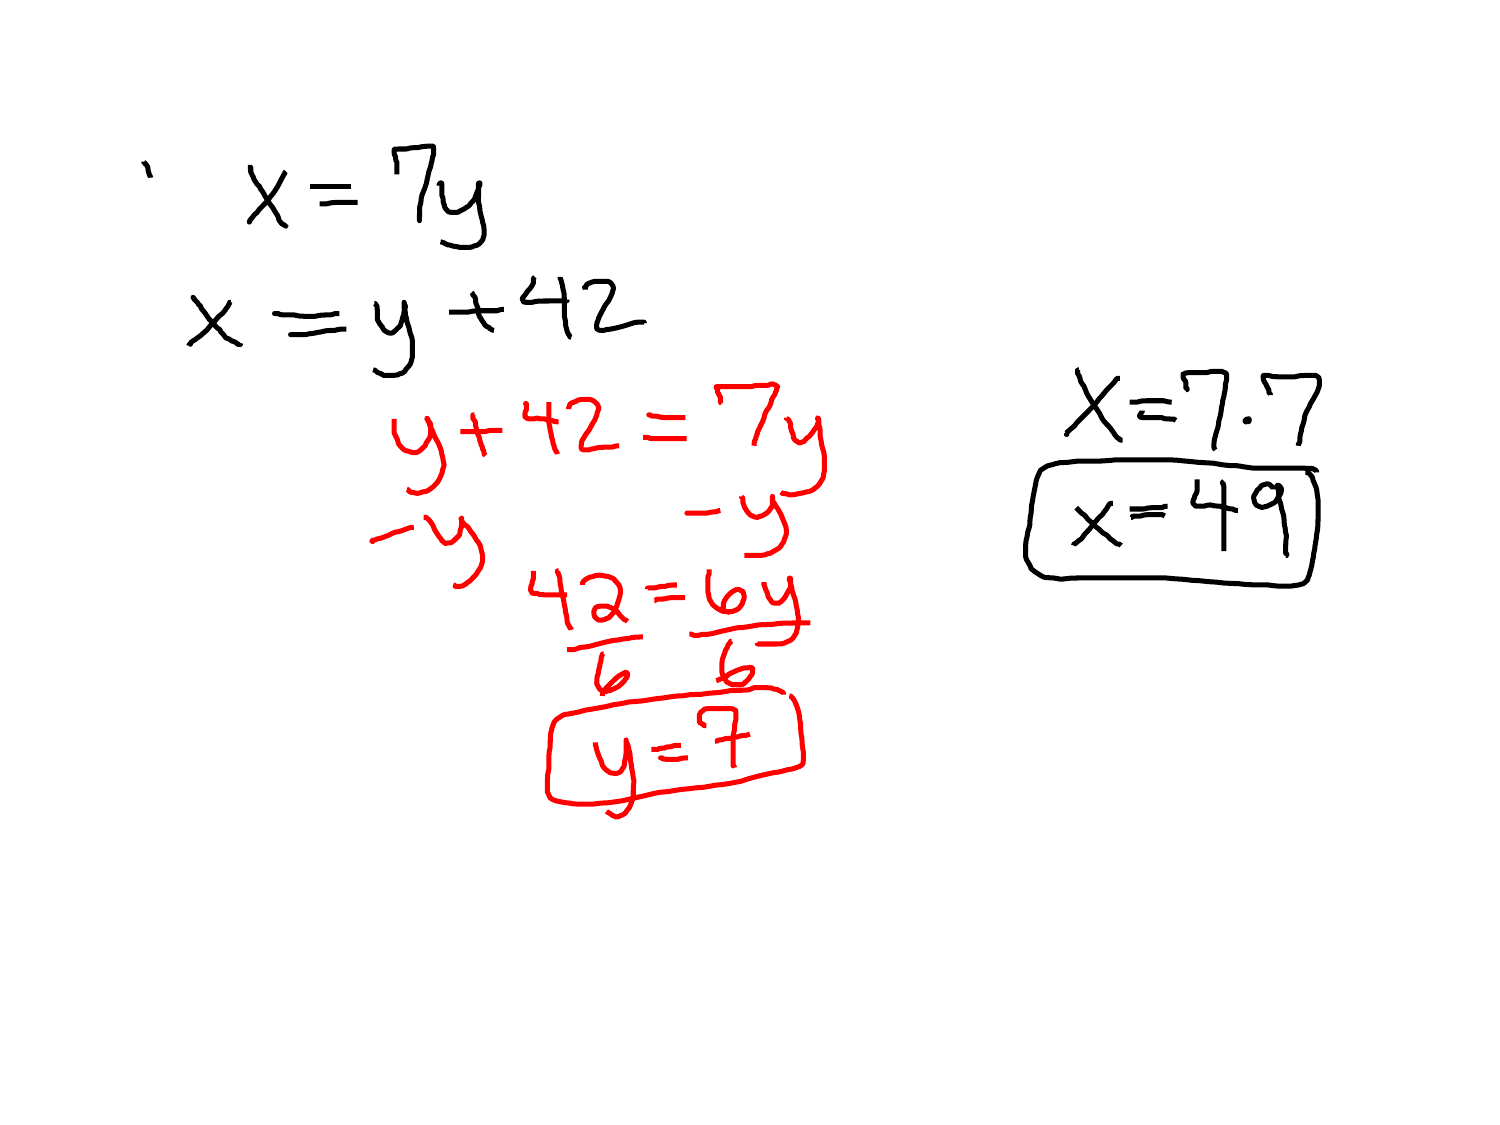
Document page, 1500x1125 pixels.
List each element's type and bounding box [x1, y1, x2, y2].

text_box [370, 526, 414, 543]
text_box [247, 166, 267, 198]
text_box [643, 436, 687, 440]
text_box [524, 402, 548, 421]
text_box [289, 328, 347, 336]
text_box [213, 320, 242, 346]
text_box [646, 584, 677, 590]
text_box [689, 622, 811, 637]
text_box [716, 640, 754, 686]
text_box [247, 171, 287, 223]
text_box [567, 636, 643, 651]
text_box [559, 276, 572, 339]
text_box [471, 291, 495, 332]
text_box [529, 570, 561, 596]
text_box [1025, 369, 1320, 587]
text_box [567, 398, 620, 451]
text_box [273, 312, 340, 318]
text_box [686, 509, 721, 514]
text_box [595, 653, 629, 697]
text_box [581, 574, 628, 623]
text_box [521, 276, 563, 304]
text_box [192, 296, 215, 322]
text_box [548, 402, 559, 455]
text_box [472, 414, 487, 457]
text_box [654, 596, 686, 602]
text_box [372, 301, 414, 377]
text_box [393, 417, 445, 495]
text_box [393, 145, 435, 222]
text_box [740, 495, 788, 557]
text_box [268, 200, 287, 227]
text_box [583, 280, 646, 332]
text_box [780, 417, 826, 496]
text_box [423, 516, 484, 588]
text_box [438, 182, 485, 249]
text_box [482, 308, 504, 312]
text_box [605, 800, 634, 818]
text_box [546, 686, 805, 805]
text_box [759, 577, 800, 624]
text_box [648, 414, 686, 419]
text_box [707, 569, 745, 614]
text_box [556, 570, 573, 631]
text_box [143, 161, 152, 178]
text_box [319, 201, 358, 205]
text_box [756, 625, 799, 645]
text_box [479, 429, 503, 433]
text_box [188, 301, 231, 347]
text_box [715, 383, 779, 446]
